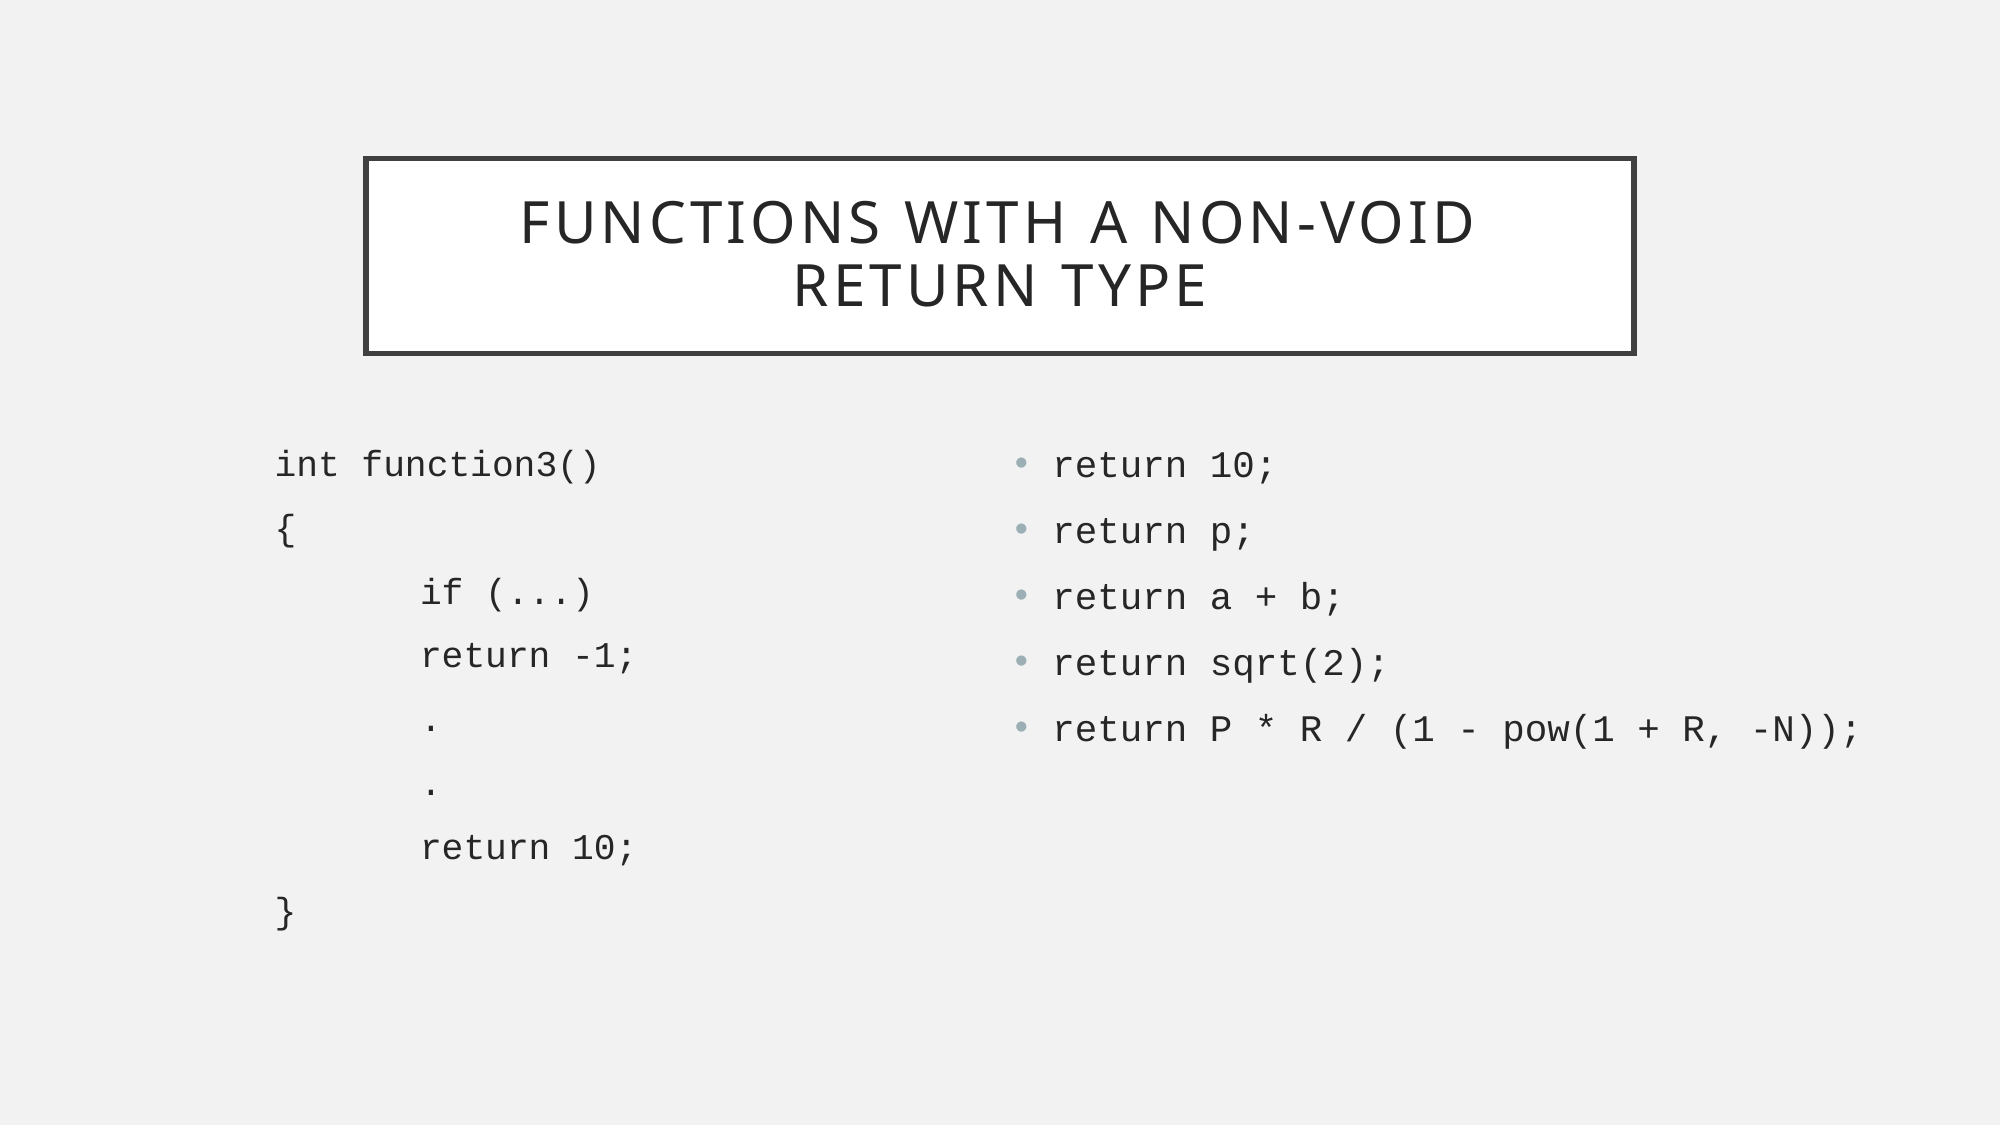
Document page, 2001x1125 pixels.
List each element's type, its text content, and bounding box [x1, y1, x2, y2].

list return 10; return p; return a + b; return sqrt(2); return P * R / (1 - pow(1 + R, -N)); [999, 432, 1886, 942]
title Functions With a Non-Void Return type [363, 156, 1637, 356]
list int function3() { if (...) return -1; . . return 10; } [259, 432, 961, 942]
